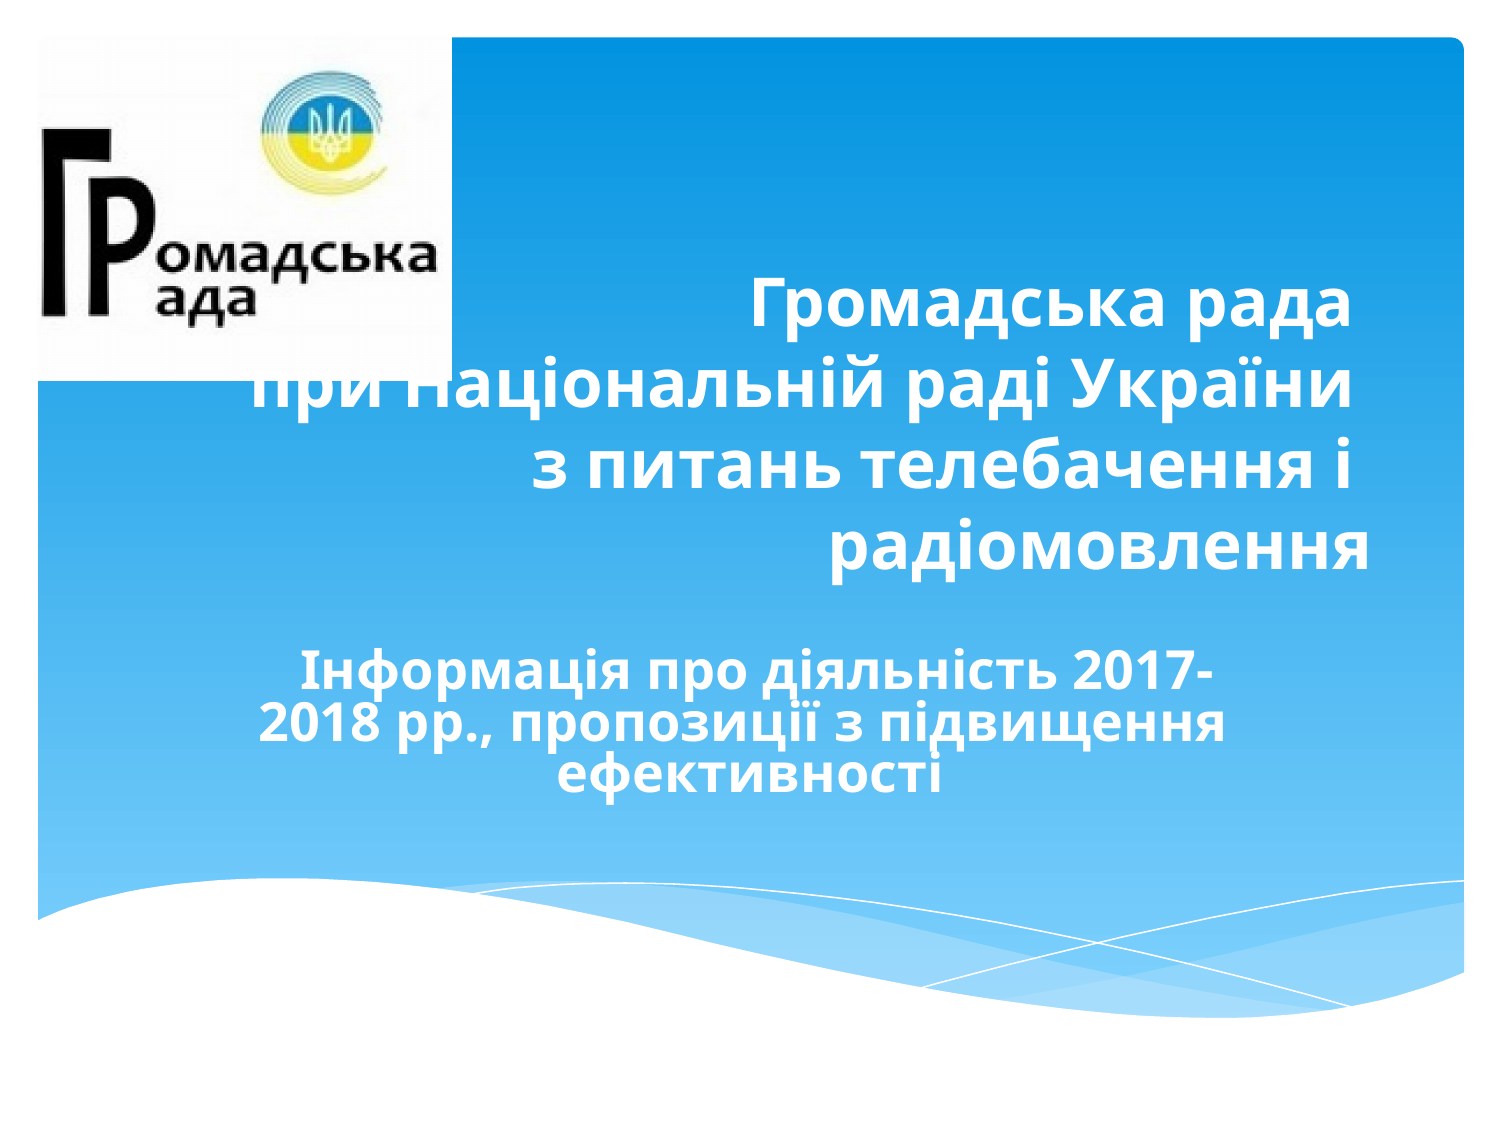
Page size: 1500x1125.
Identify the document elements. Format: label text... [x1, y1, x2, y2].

title Громадська рада при Національній раді України з питань телебачення і радіомовлення [112, 231, 1388, 591]
subtitle Інформація про діяльність 2017-2018 рр., пропозиції з підвищення ефективності [225, 583, 1275, 825]
picture [37, 35, 452, 381]
